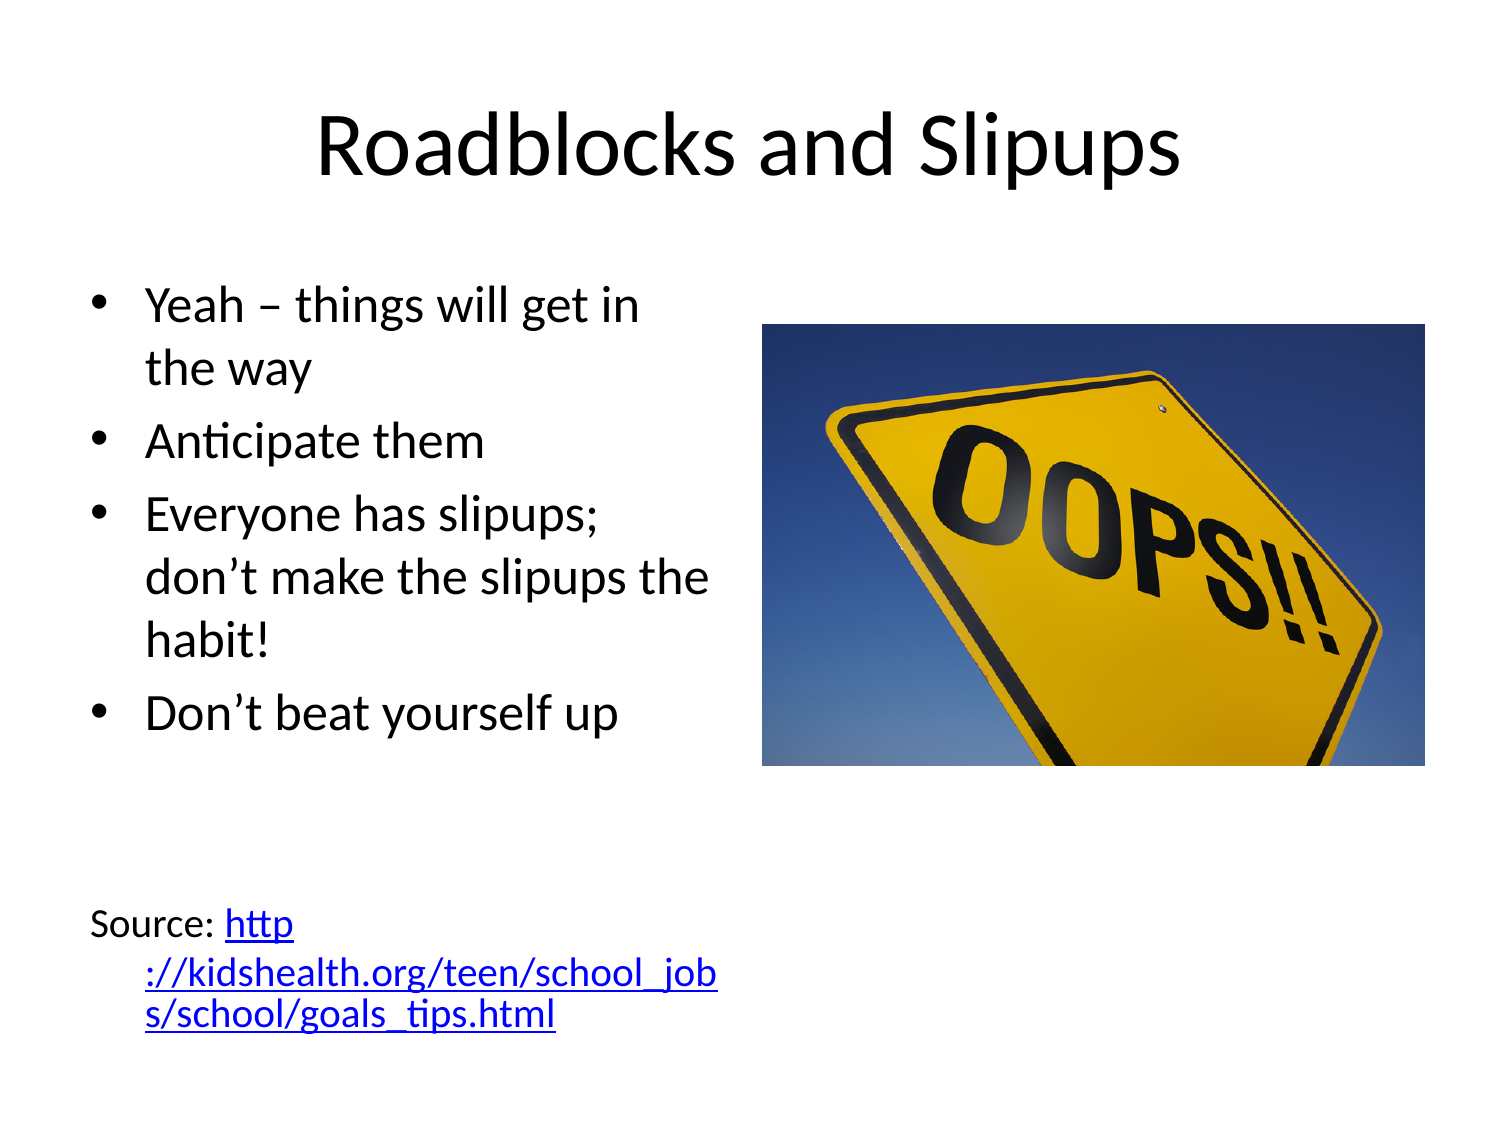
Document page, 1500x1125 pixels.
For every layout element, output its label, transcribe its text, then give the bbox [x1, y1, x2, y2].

list Yeah – things will get in the way Anticipate them Everyone has slipups; don’t make the slipups the habit! Don’t beat yourself up Source: http://kidshealth.org/teen/school_jobs/school/goals_tips.html [75, 262, 738, 1005]
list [762, 324, 1426, 766]
title Roadblocks and Slipups [75, 45, 1425, 233]
